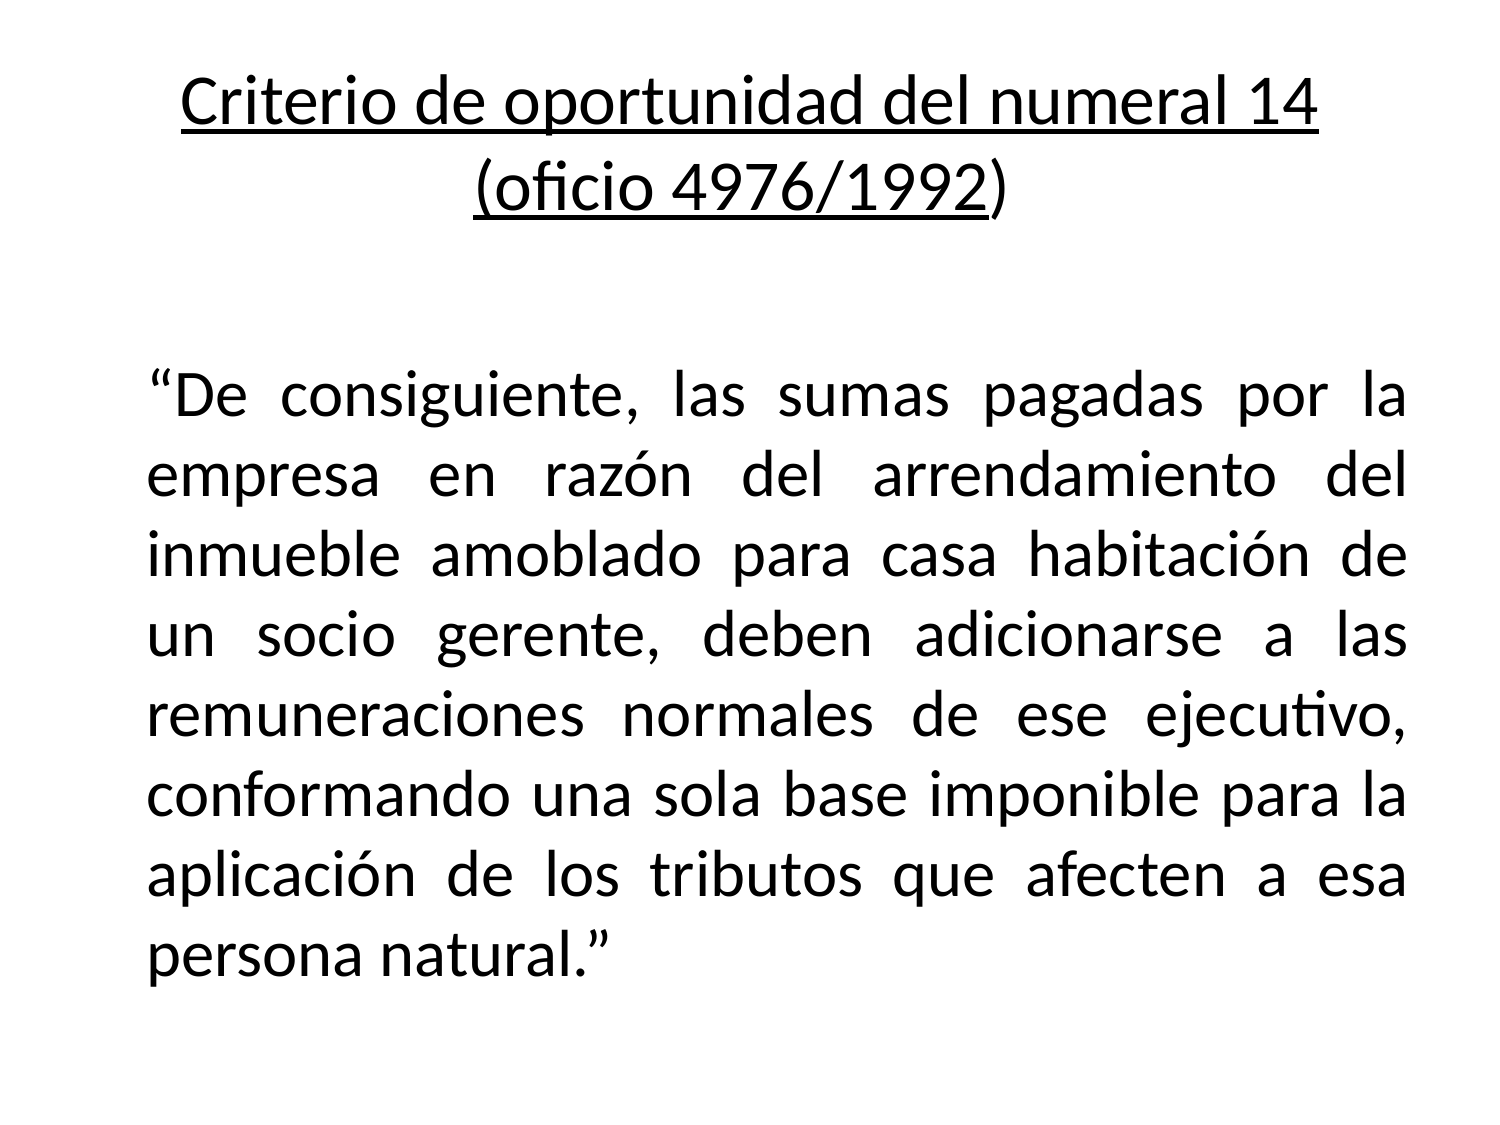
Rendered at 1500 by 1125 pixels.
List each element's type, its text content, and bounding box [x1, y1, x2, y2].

title Criterio de oportunidad del numeral 14 (oficio 4976/1992) [74, 44, 1426, 233]
list “De consiguiente, las sumas pagadas por la empresa en razón del arrendamiento del inmueble amoblado para casa habitación de un socio gerente, deben adicionarse a las remuneraciones normales de ese ejecutivo, conformando una sola base imponible para la aplicación de los tributos que afecten a esa persona natural.” [74, 262, 1426, 1059]
